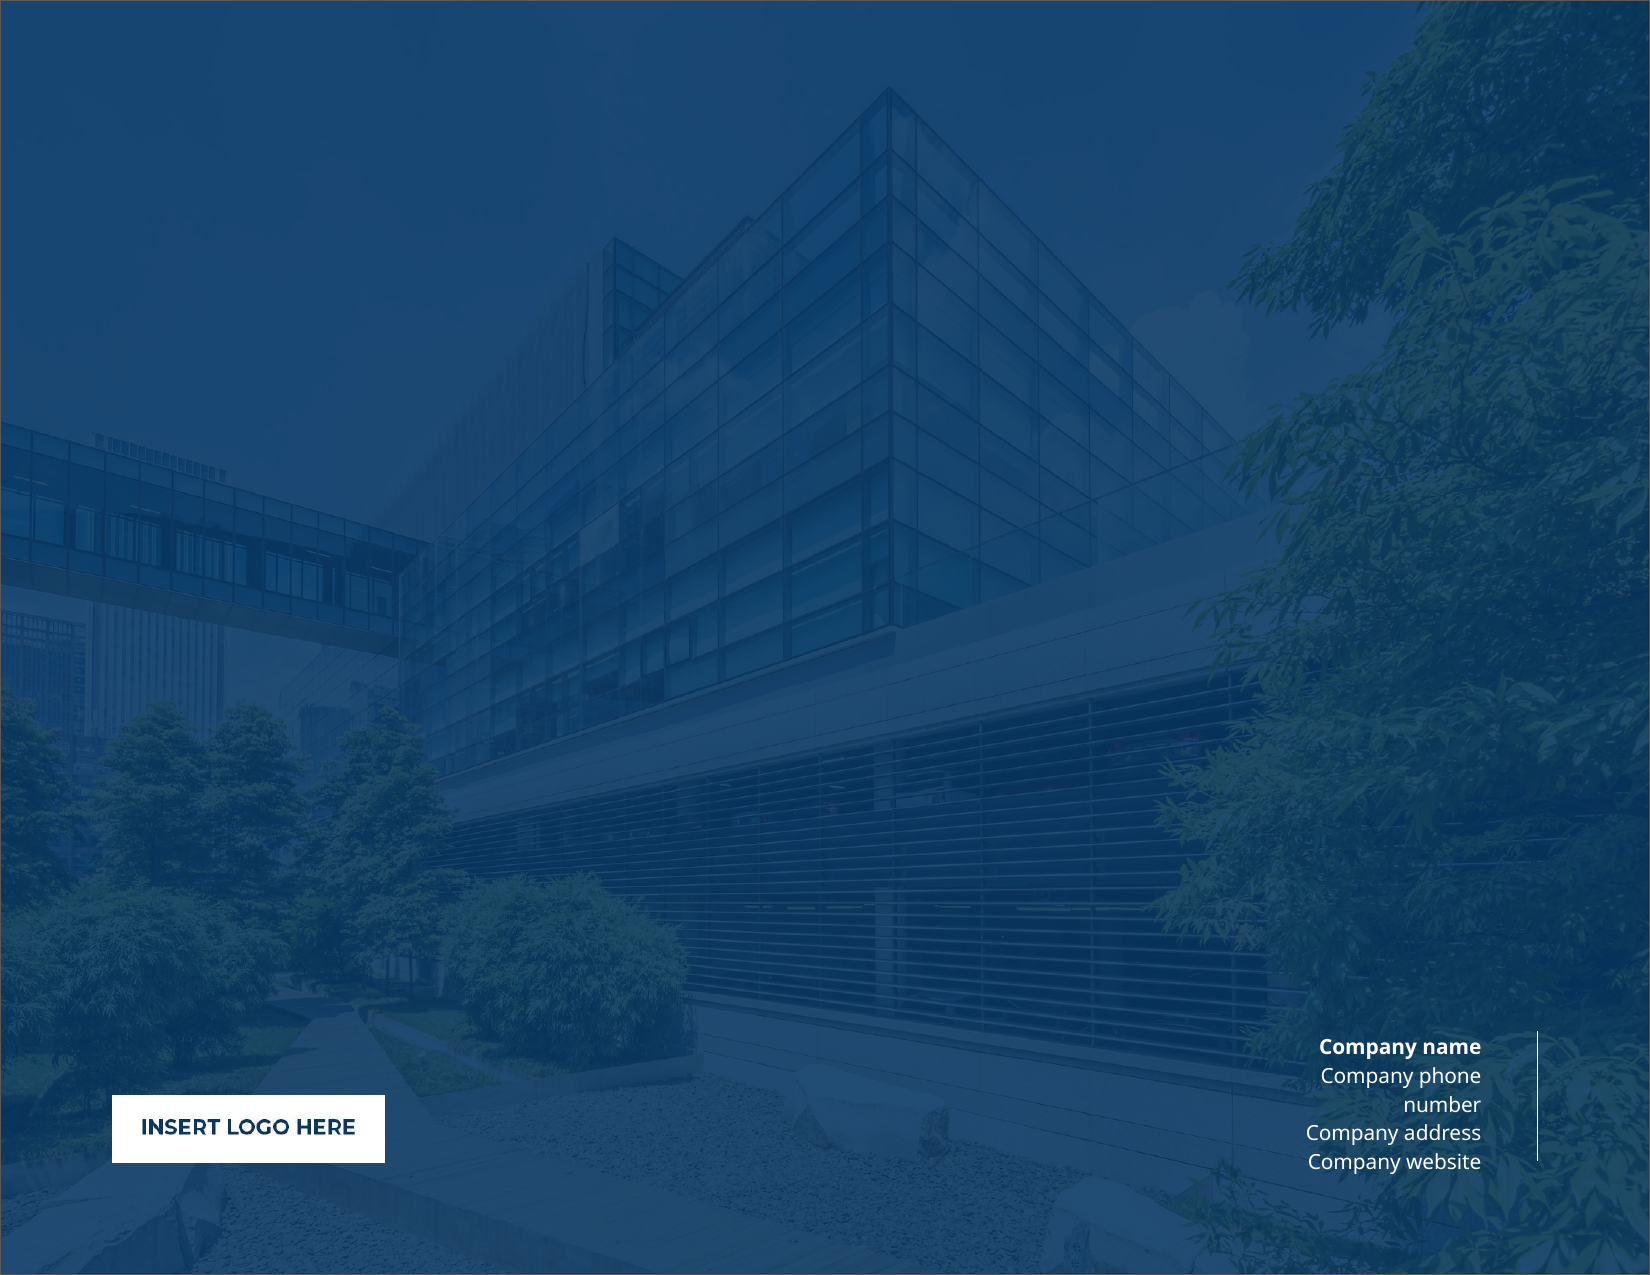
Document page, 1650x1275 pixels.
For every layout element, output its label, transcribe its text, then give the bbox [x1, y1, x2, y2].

picture [112, 1095, 385, 1163]
text_box [0, 0, 1650, 1275]
subtitle Company name Company phone number Company address Company website [1222, 1011, 1500, 1163]
